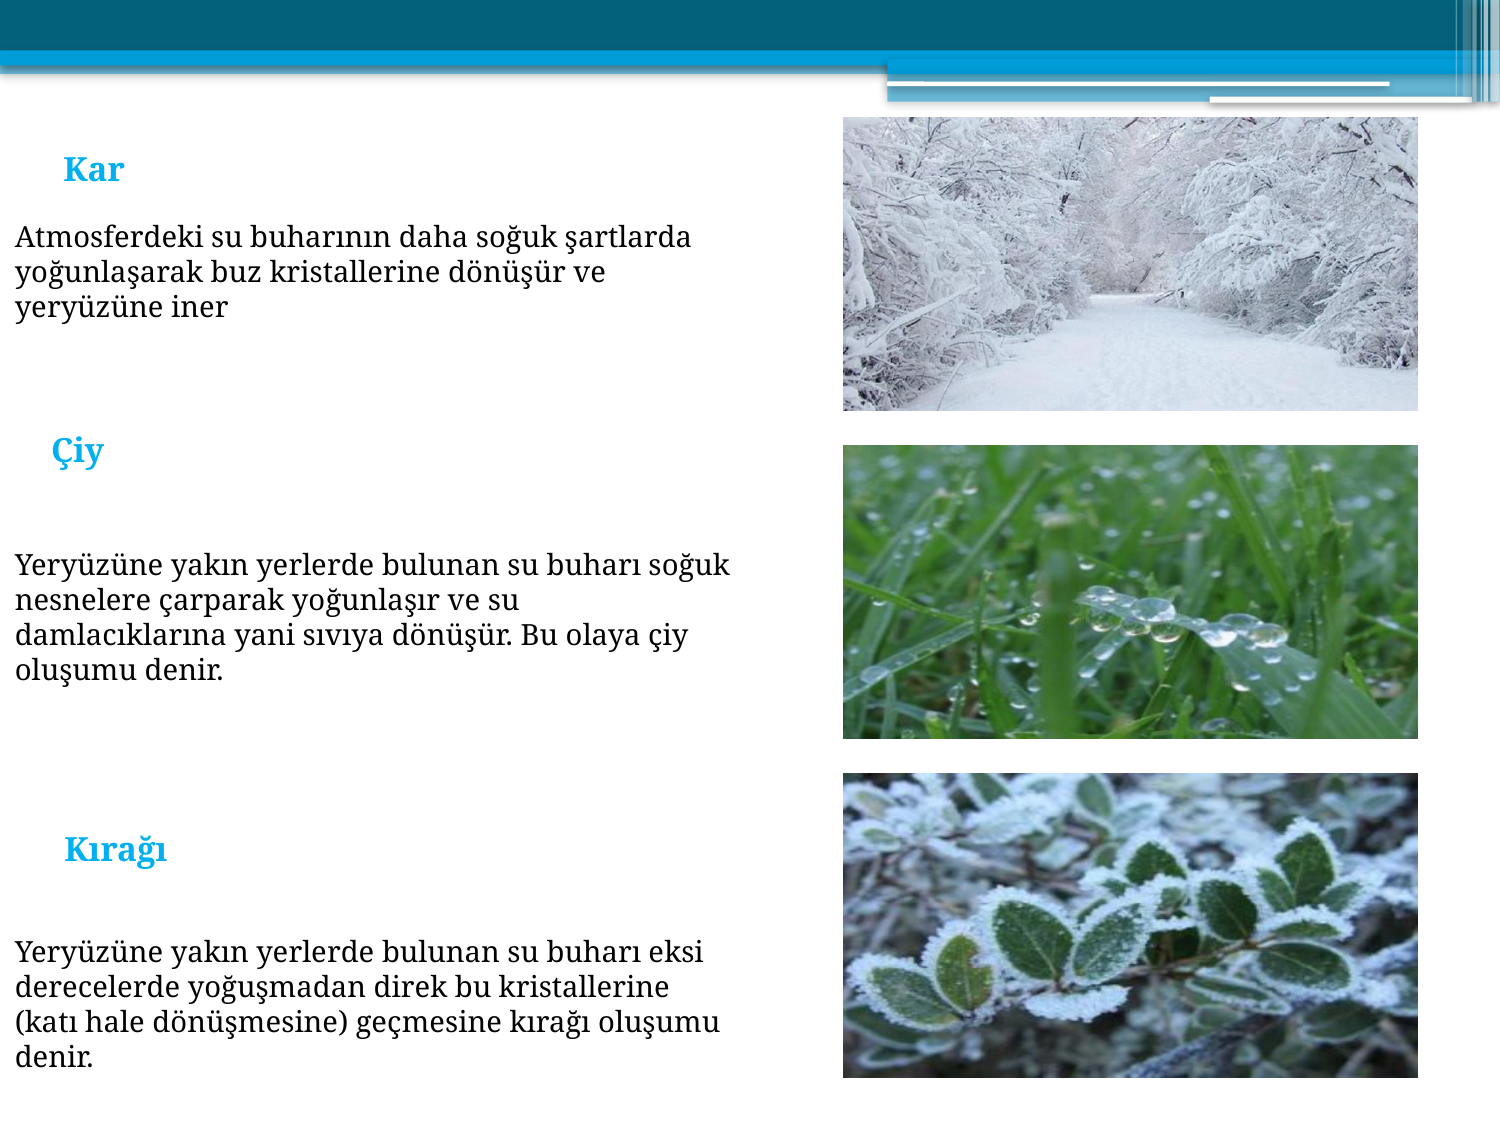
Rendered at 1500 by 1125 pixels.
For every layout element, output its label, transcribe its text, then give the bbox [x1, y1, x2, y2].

text_box Atmosferdeki su buharının daha soğuk şartlarda yoğunlaşarak buz kristallerine dönüşür ve yeryüzüne iner [0, 210, 750, 331]
text_box Kar [48, 140, 141, 196]
picture [843, 116, 1419, 411]
text_box Çiy [36, 421, 120, 477]
picture [843, 445, 1419, 739]
text_box Yeryüzüne yakın yerlerde bulunan su buharı soğuk nesnelere çarparak yoğunlaşır ve su damlacıklarına yani sıvıya dönüşür. Bu olaya çiy oluşumu denir. [0, 538, 750, 694]
text_box Yeryüzüne yakın yerlerde bulunan su buharı eksi derecelerde yoğuşmadan direk bu kristallerine (katı hale dönüşmesine) geçmesine kırağı oluşumu denir. [0, 925, 750, 1081]
picture [843, 773, 1419, 1079]
text_box Kırağı [49, 820, 183, 875]
